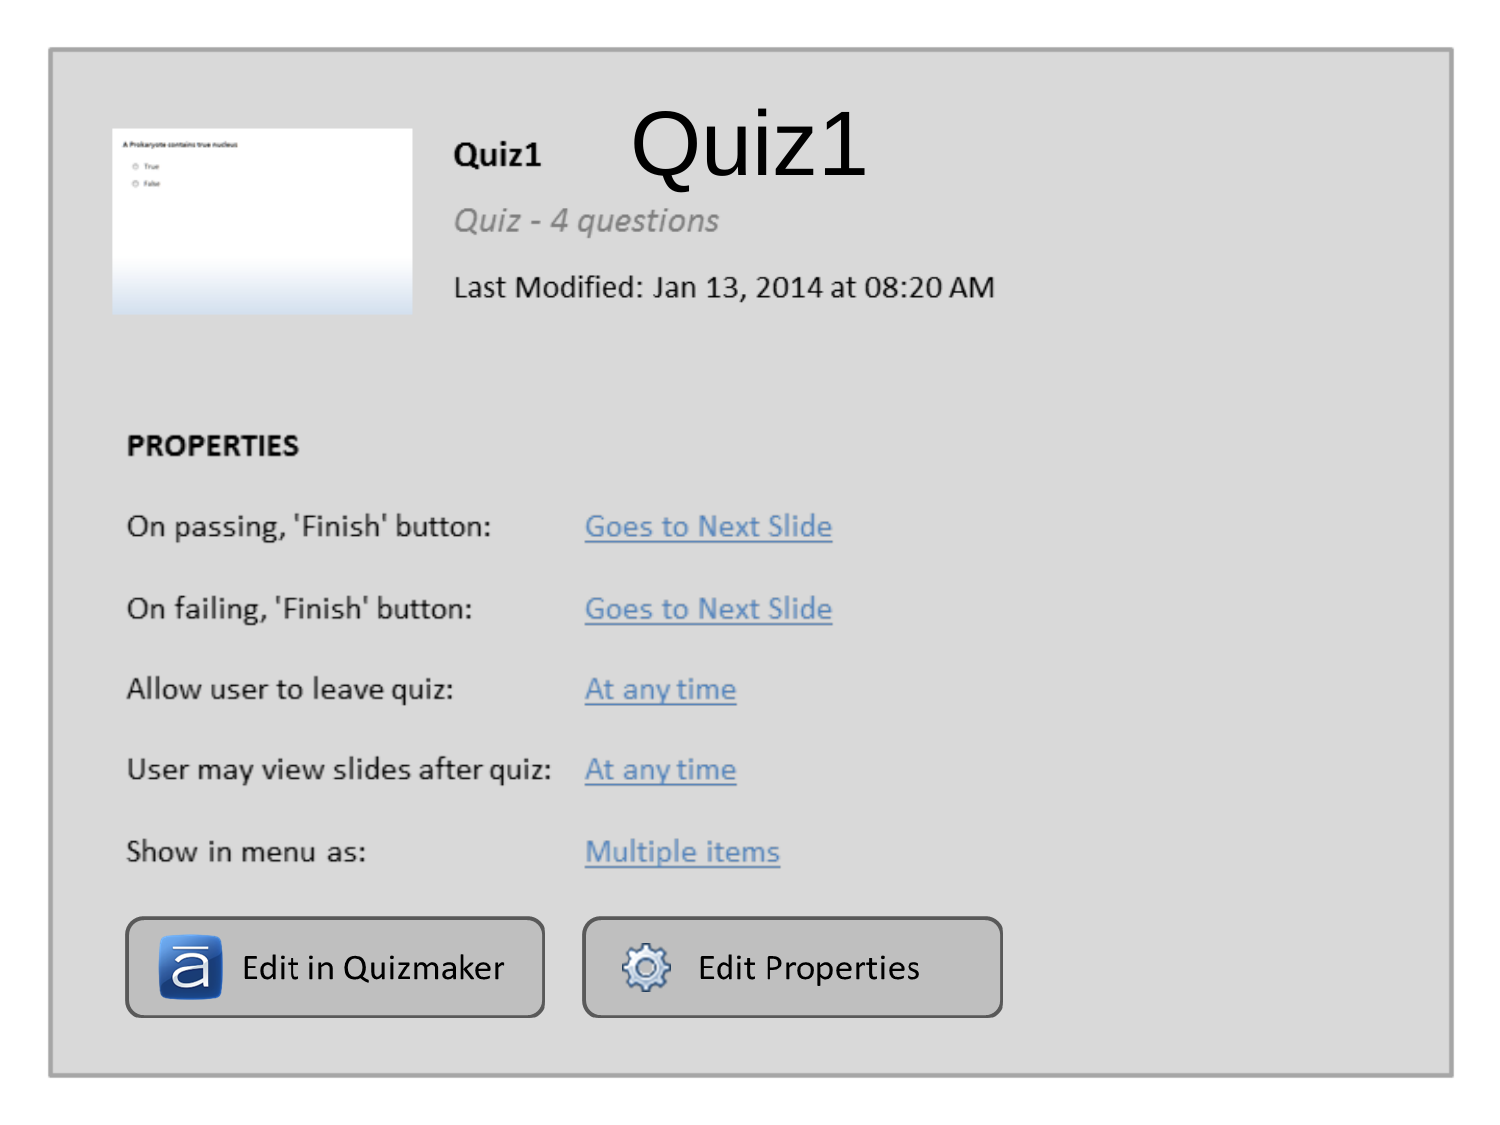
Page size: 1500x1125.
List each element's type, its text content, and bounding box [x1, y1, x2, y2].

title Quiz1 [75, 45, 1425, 233]
slide_number 15 [1074, 1024, 1426, 1103]
picture [0, 0, 1500, 1125]
